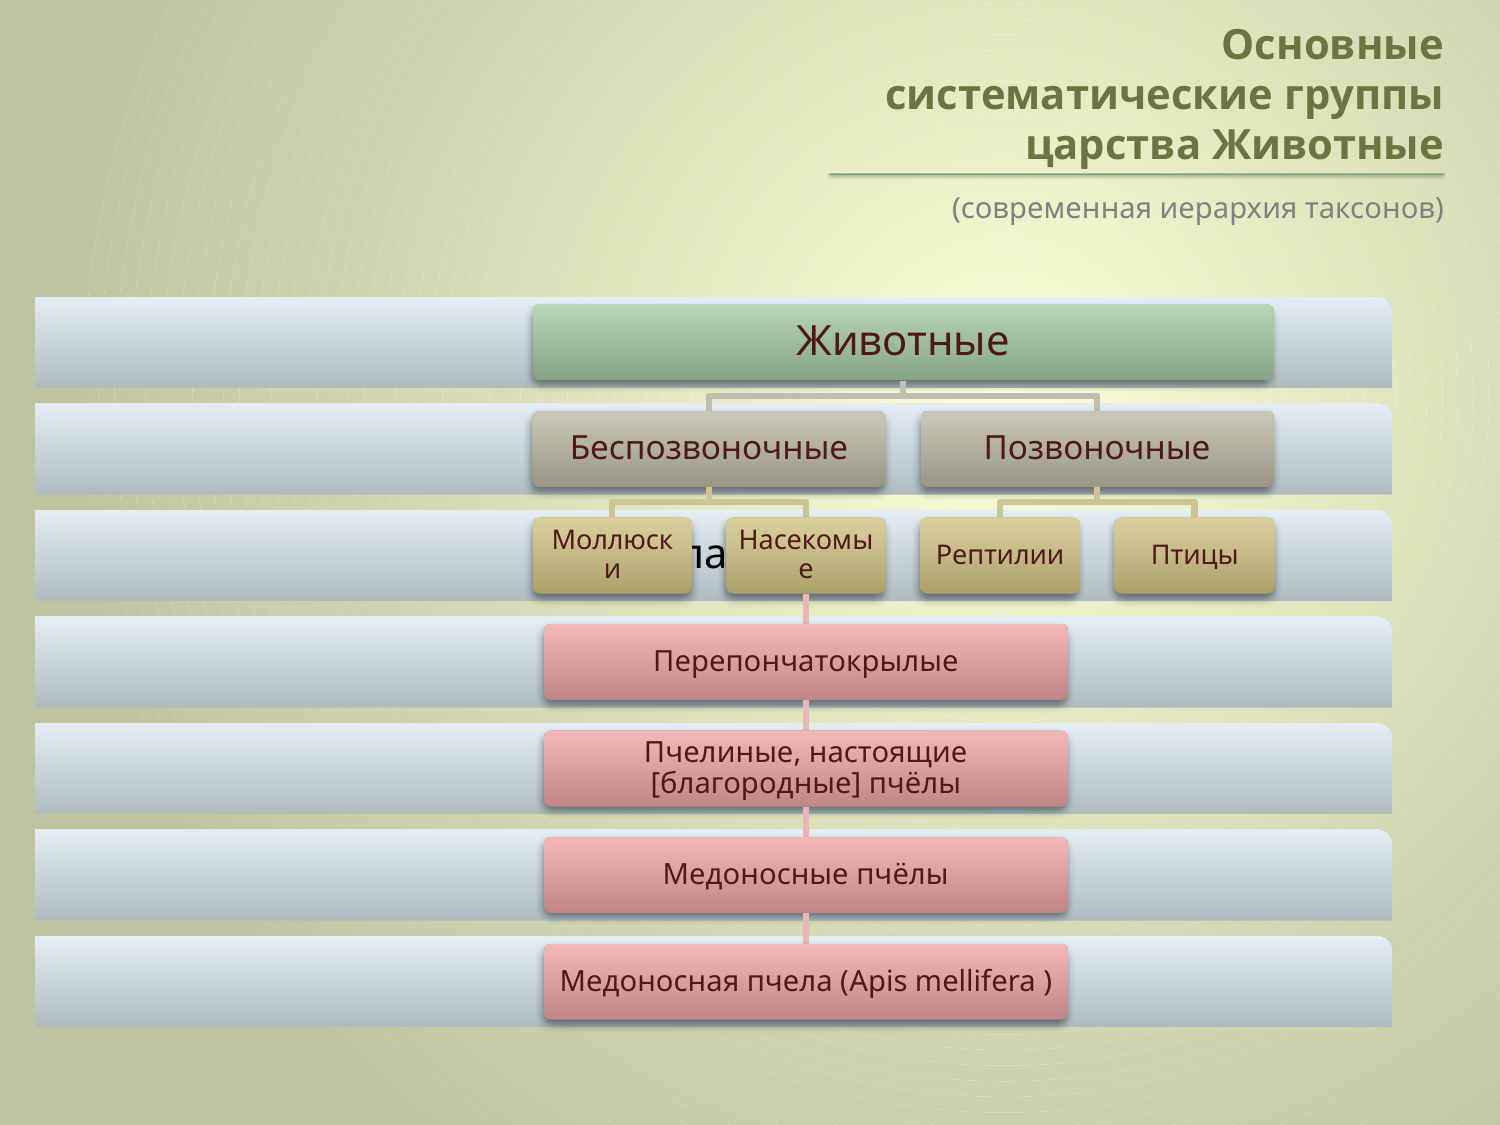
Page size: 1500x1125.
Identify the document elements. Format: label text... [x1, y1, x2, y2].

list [34, 292, 1393, 1032]
title Основные систематические группы царства Животные [814, 50, 1460, 175]
list (современная иерархия таксонов) [814, 181, 1460, 258]
